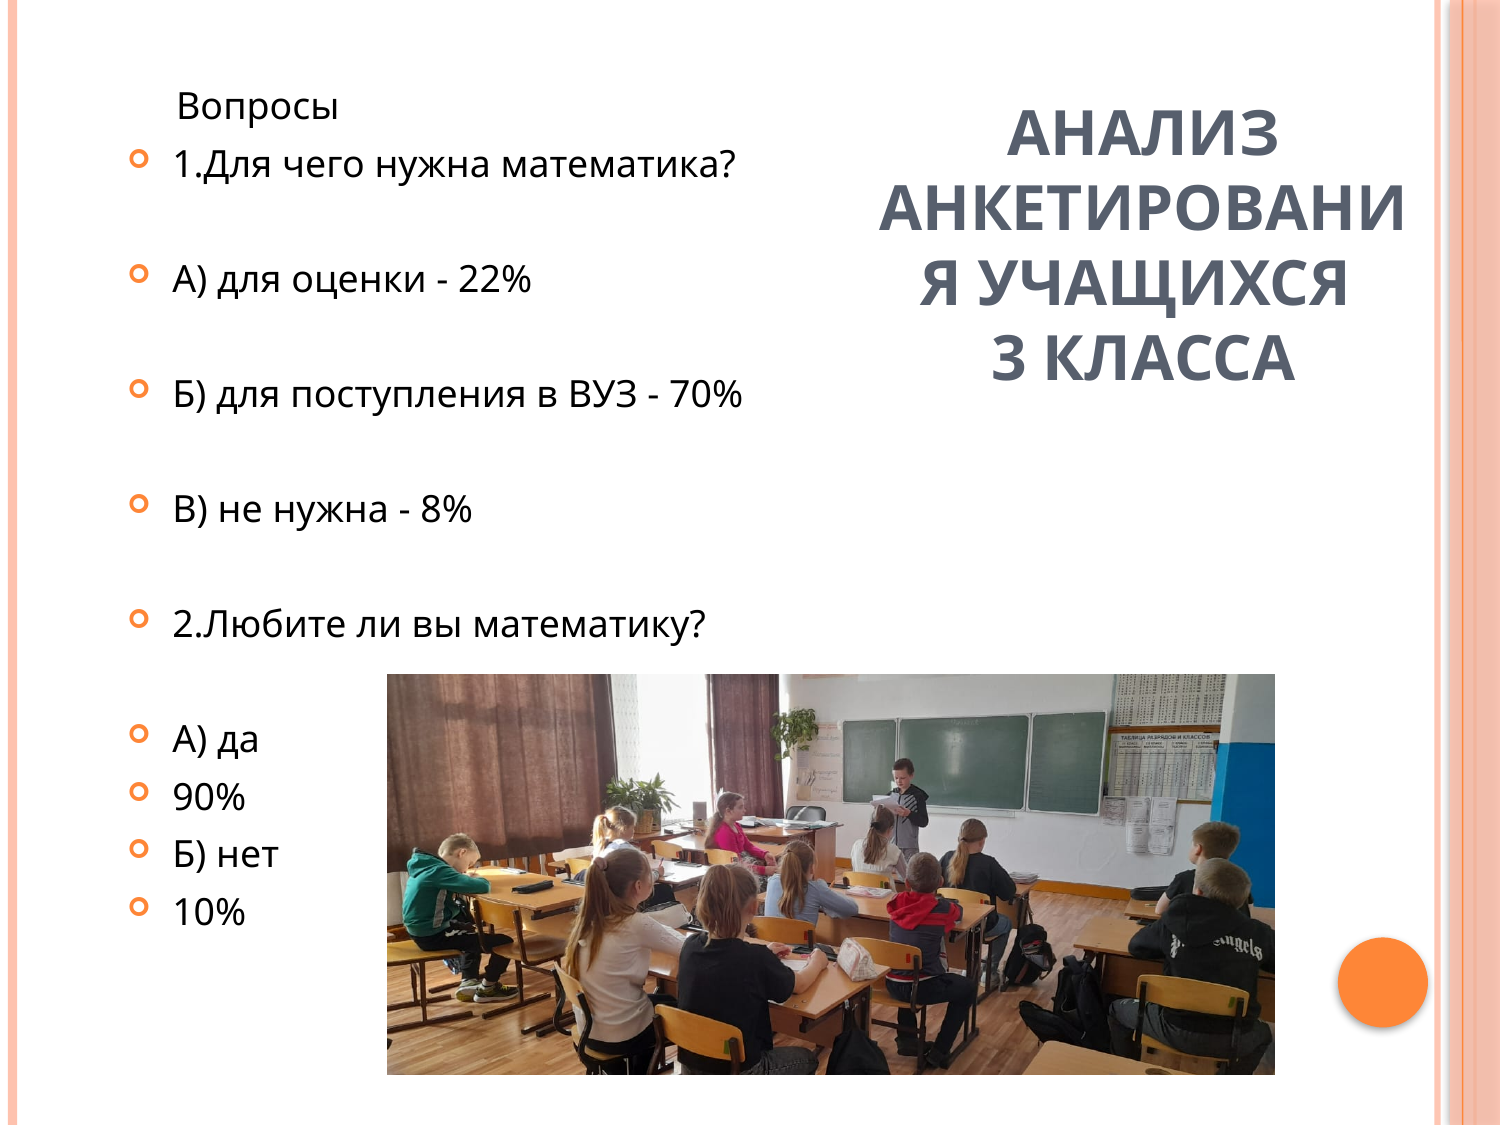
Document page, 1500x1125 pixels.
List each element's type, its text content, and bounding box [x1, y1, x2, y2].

title Анализ анкетирования учащихся 3 класса [862, 45, 1425, 400]
picture [386, 674, 1276, 1075]
list Вопросы 1.Для чего нужна математика? А) для оценки - 22% Б) для поступления в ВУЗ - 70% В) не нужна - 8% 2.Любите ли вы математику? А) да 90% Б) нет 10% [112, 75, 1300, 788]
